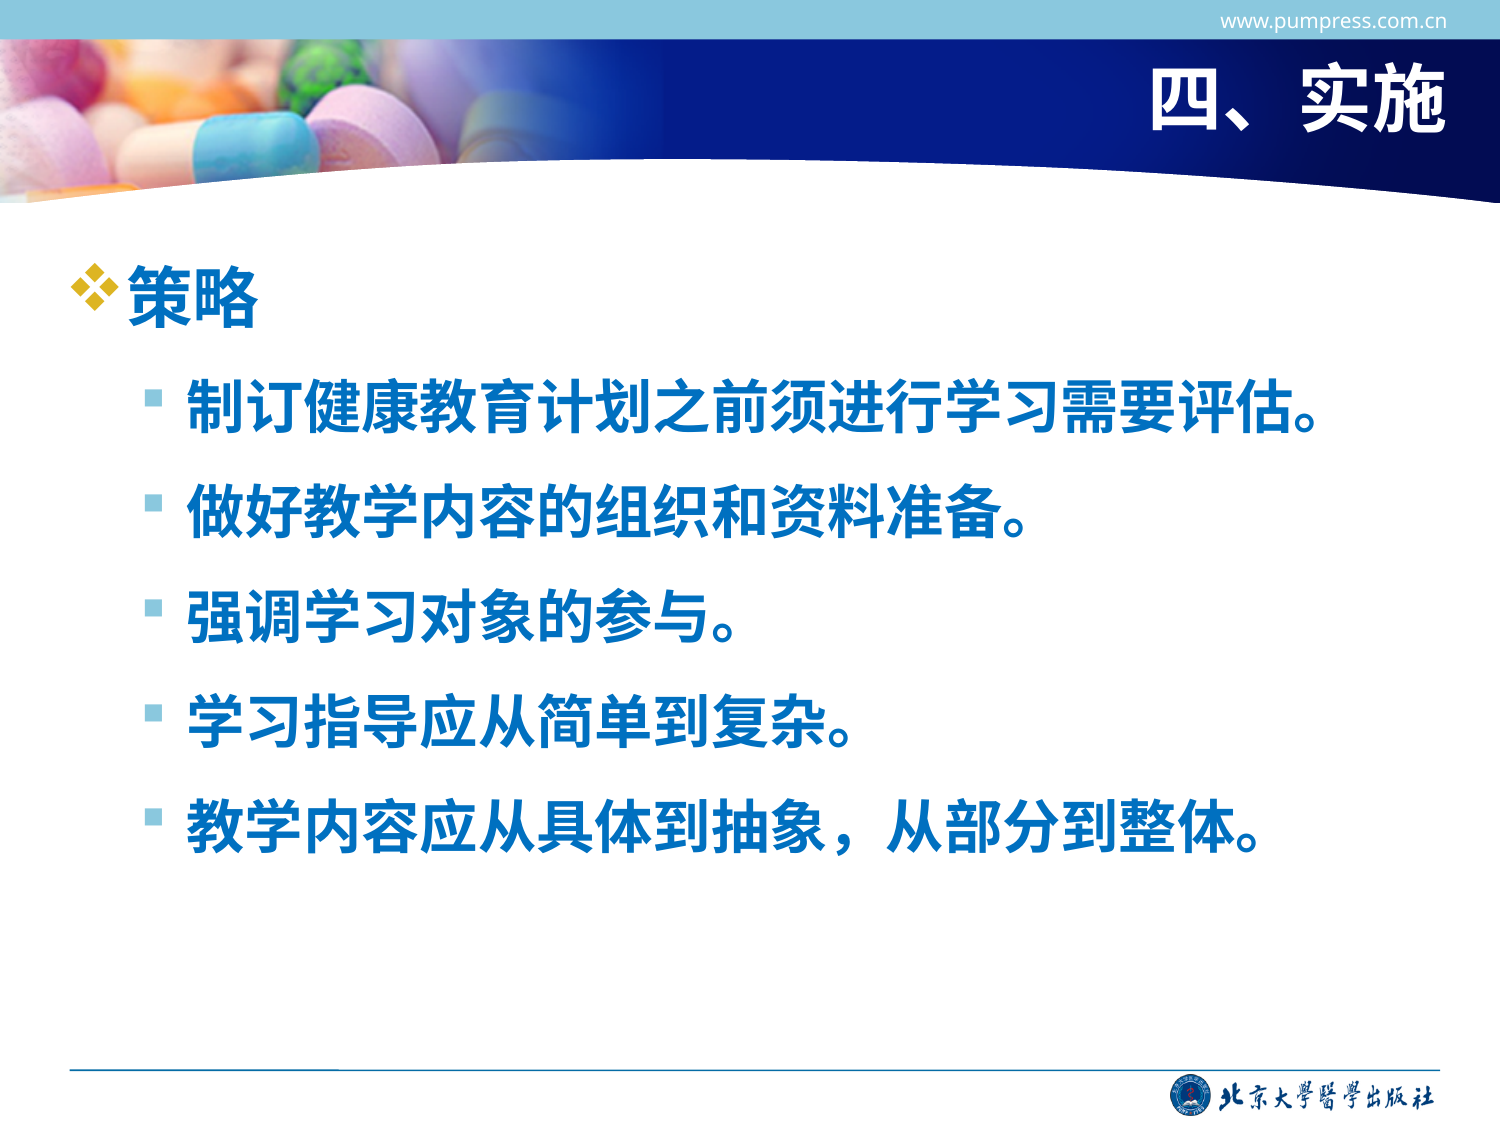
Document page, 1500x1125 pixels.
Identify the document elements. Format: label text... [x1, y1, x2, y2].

slide_number www.pumpress.com.cn [1024, 0, 1463, 38]
picture [0, 40, 1500, 203]
picture [1170, 1074, 1436, 1118]
title 四、实施 [137, 49, 1463, 143]
list 策略 制订健康教育计划之前须进行学习需要评估。 做好教学内容的组织和资料准备。 强调学习对象的参与。 学习指导应从简单到复杂。 教学内容应从具体到抽象，从部分到整体。 [49, 207, 1463, 1026]
